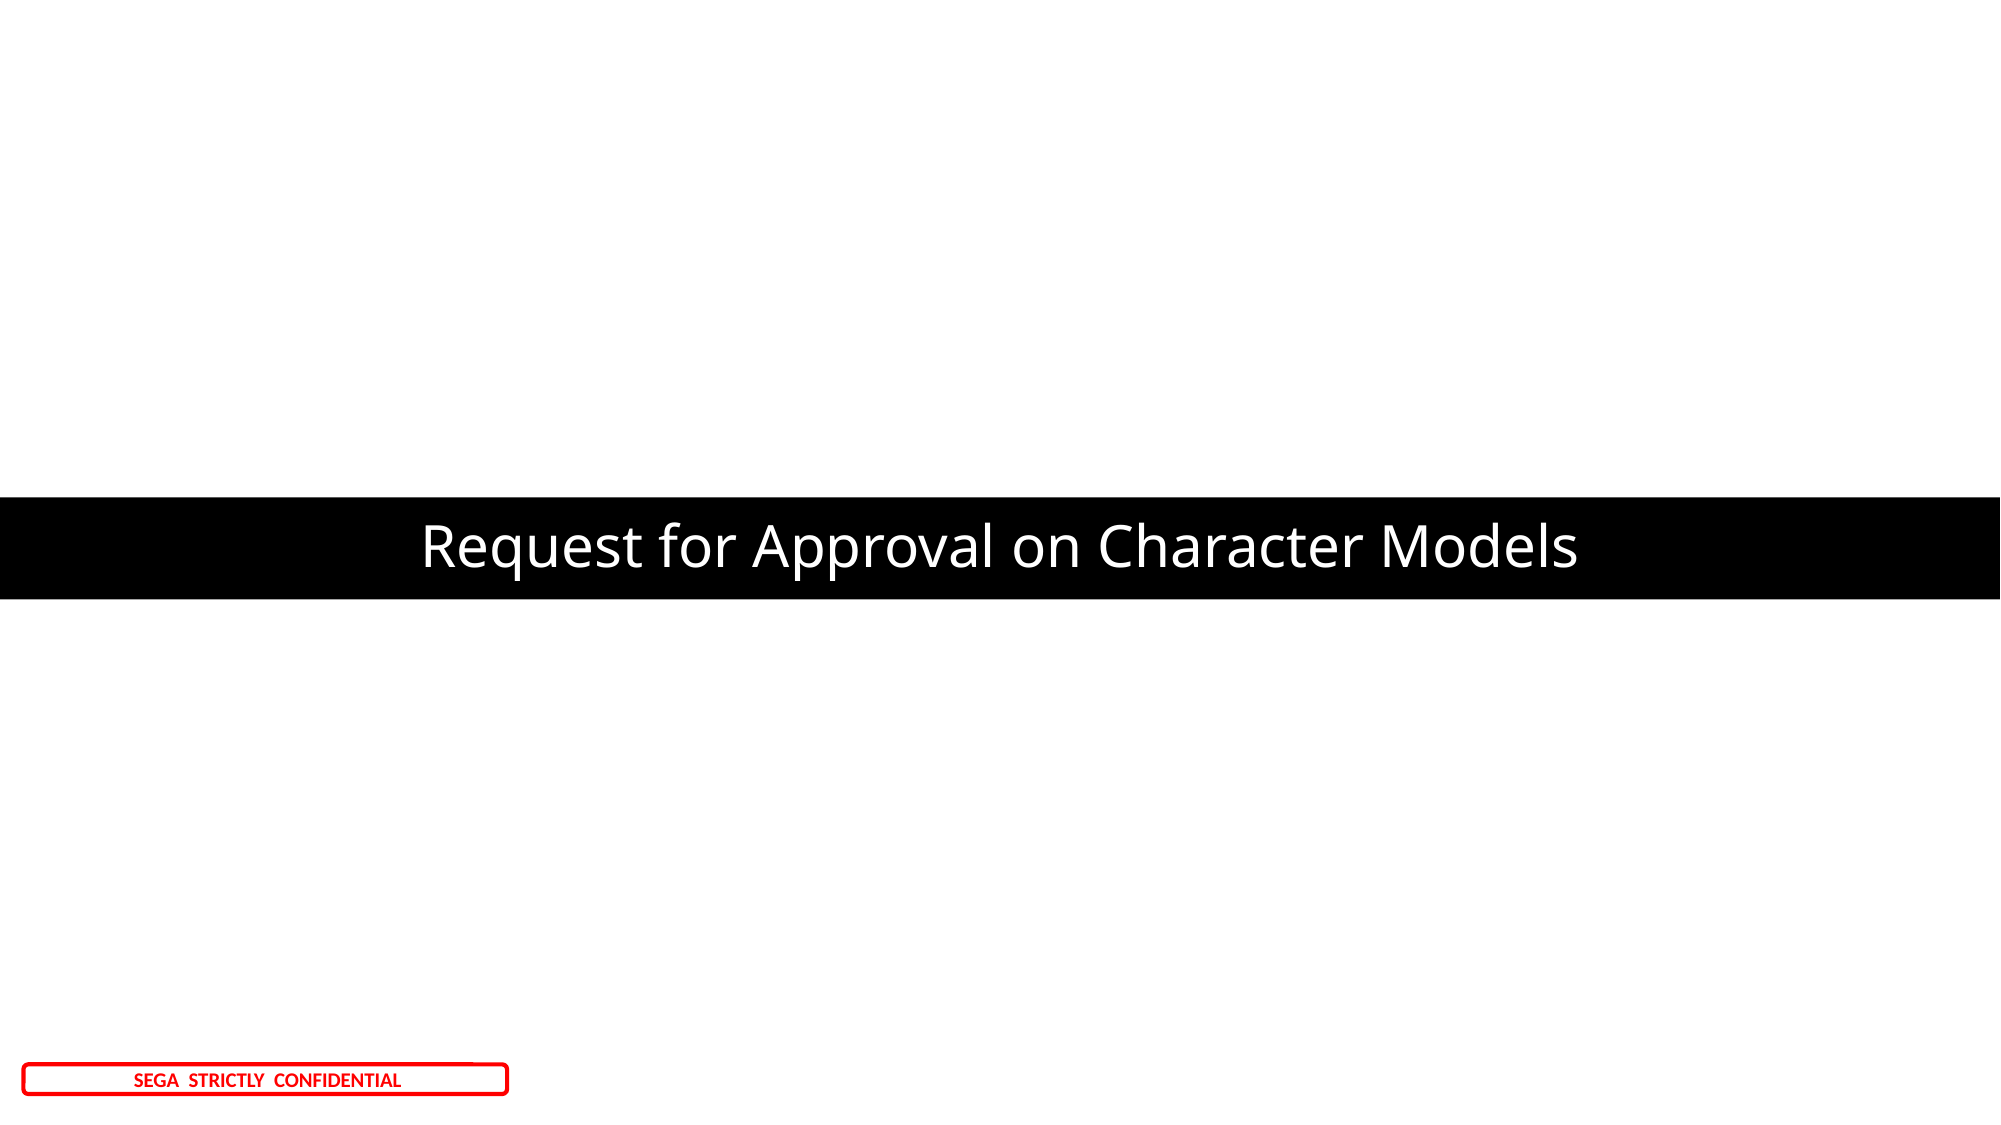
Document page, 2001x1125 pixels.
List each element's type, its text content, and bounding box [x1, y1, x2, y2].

text_box [0, 495, 2000, 601]
text_box Request for Approval on Character Models [405, 501, 1595, 587]
